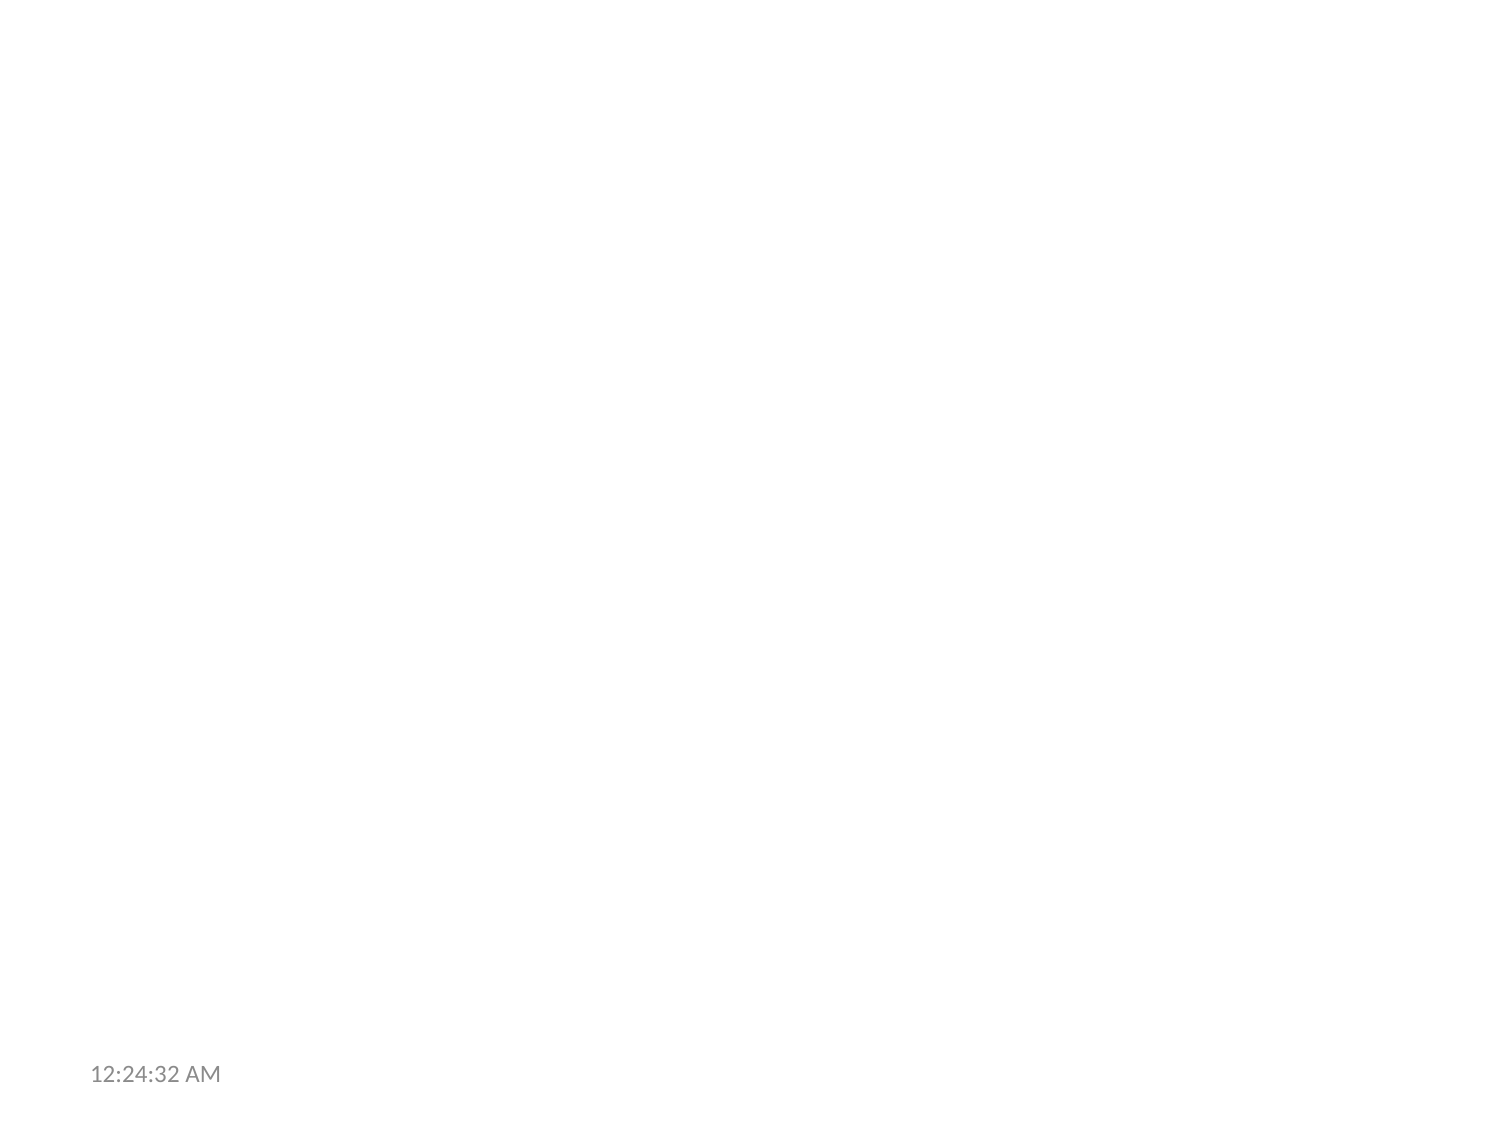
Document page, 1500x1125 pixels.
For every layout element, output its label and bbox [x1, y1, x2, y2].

slide_number [75, 1042, 425, 1103]
